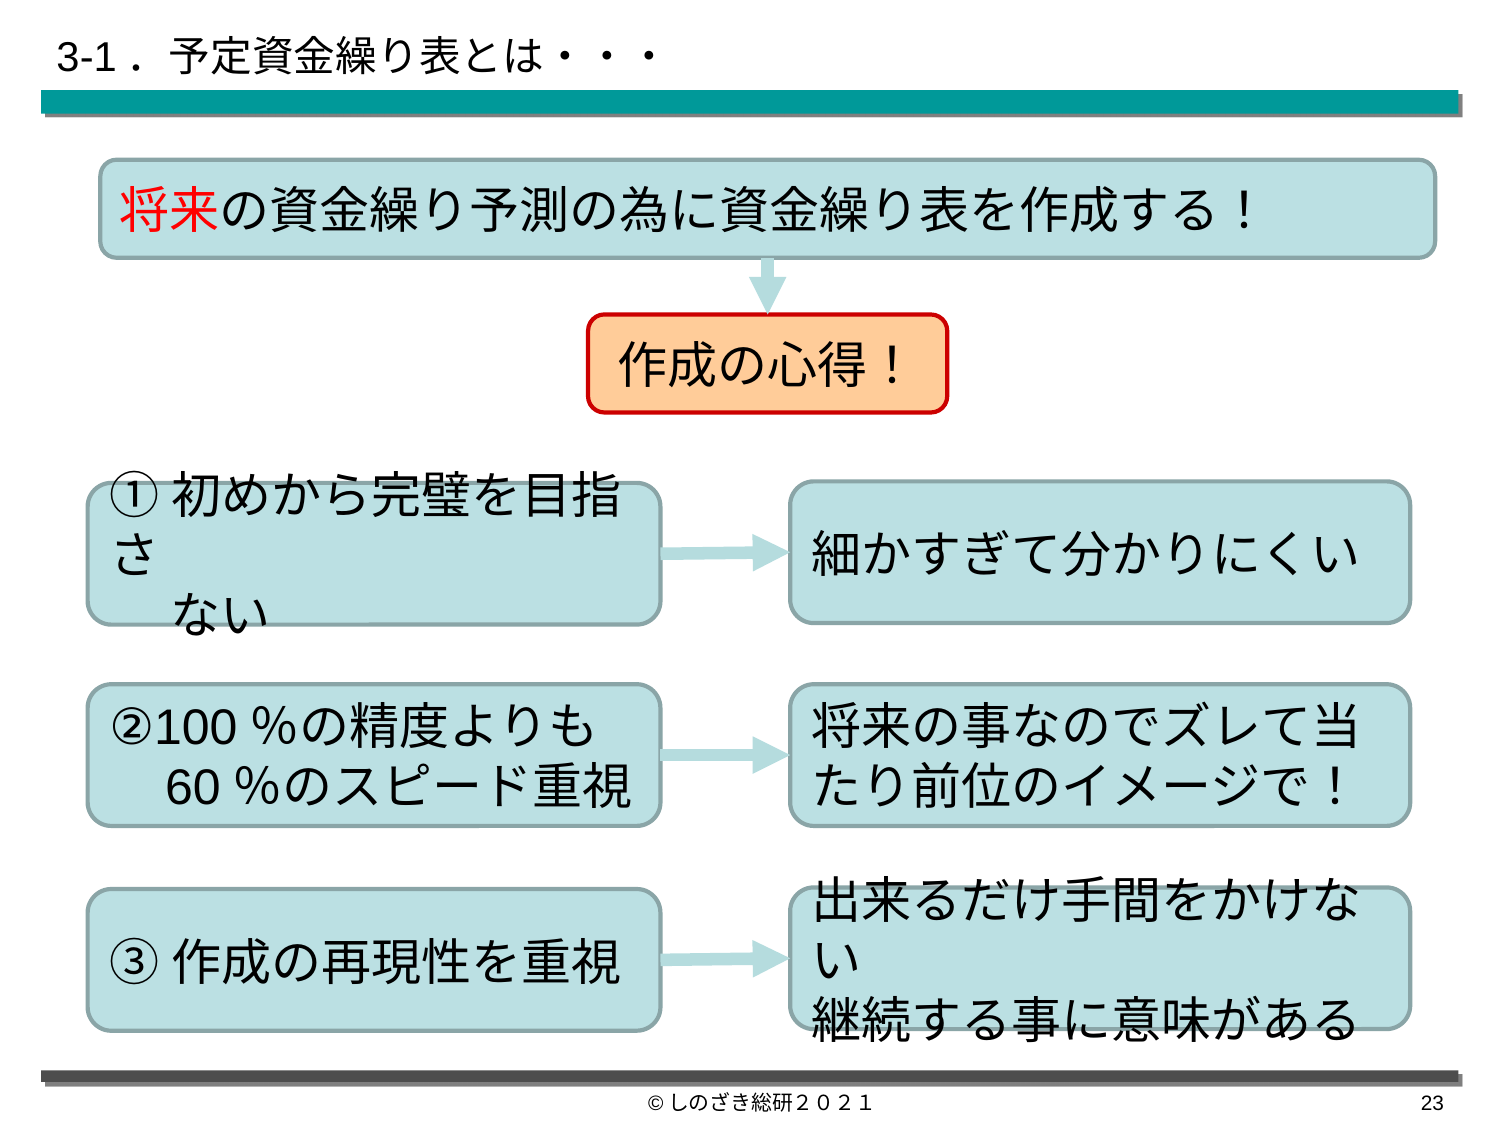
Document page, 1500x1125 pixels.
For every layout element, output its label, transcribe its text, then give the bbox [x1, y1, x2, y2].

text_box 将来の資金繰り予測の為に資金繰り表を作成する！ [98, 157, 1438, 260]
slide_number 22 [1108, 1082, 1459, 1125]
text_box 出来るだけ手間をかけない 継続する事に意味がある [788, 885, 1413, 1032]
text_box ②100％の精度よりも 60％のスピード重視 [85, 682, 663, 829]
text_box 細かすぎて分かりにくい [788, 479, 1413, 626]
text_box 作成の心得！ [585, 312, 950, 415]
text_box ③作成の再現性を重視 [85, 886, 663, 1033]
footer ©しのざき総研２０２１ [524, 1082, 1000, 1125]
text_box ①初めから完璧を目指さ ない [85, 480, 663, 627]
title 3-1．予定資金繰り表とは・・・ [41, 19, 1459, 91]
text_box 将来の事なのでズレて当たり前位のイメージで！ [788, 682, 1413, 829]
